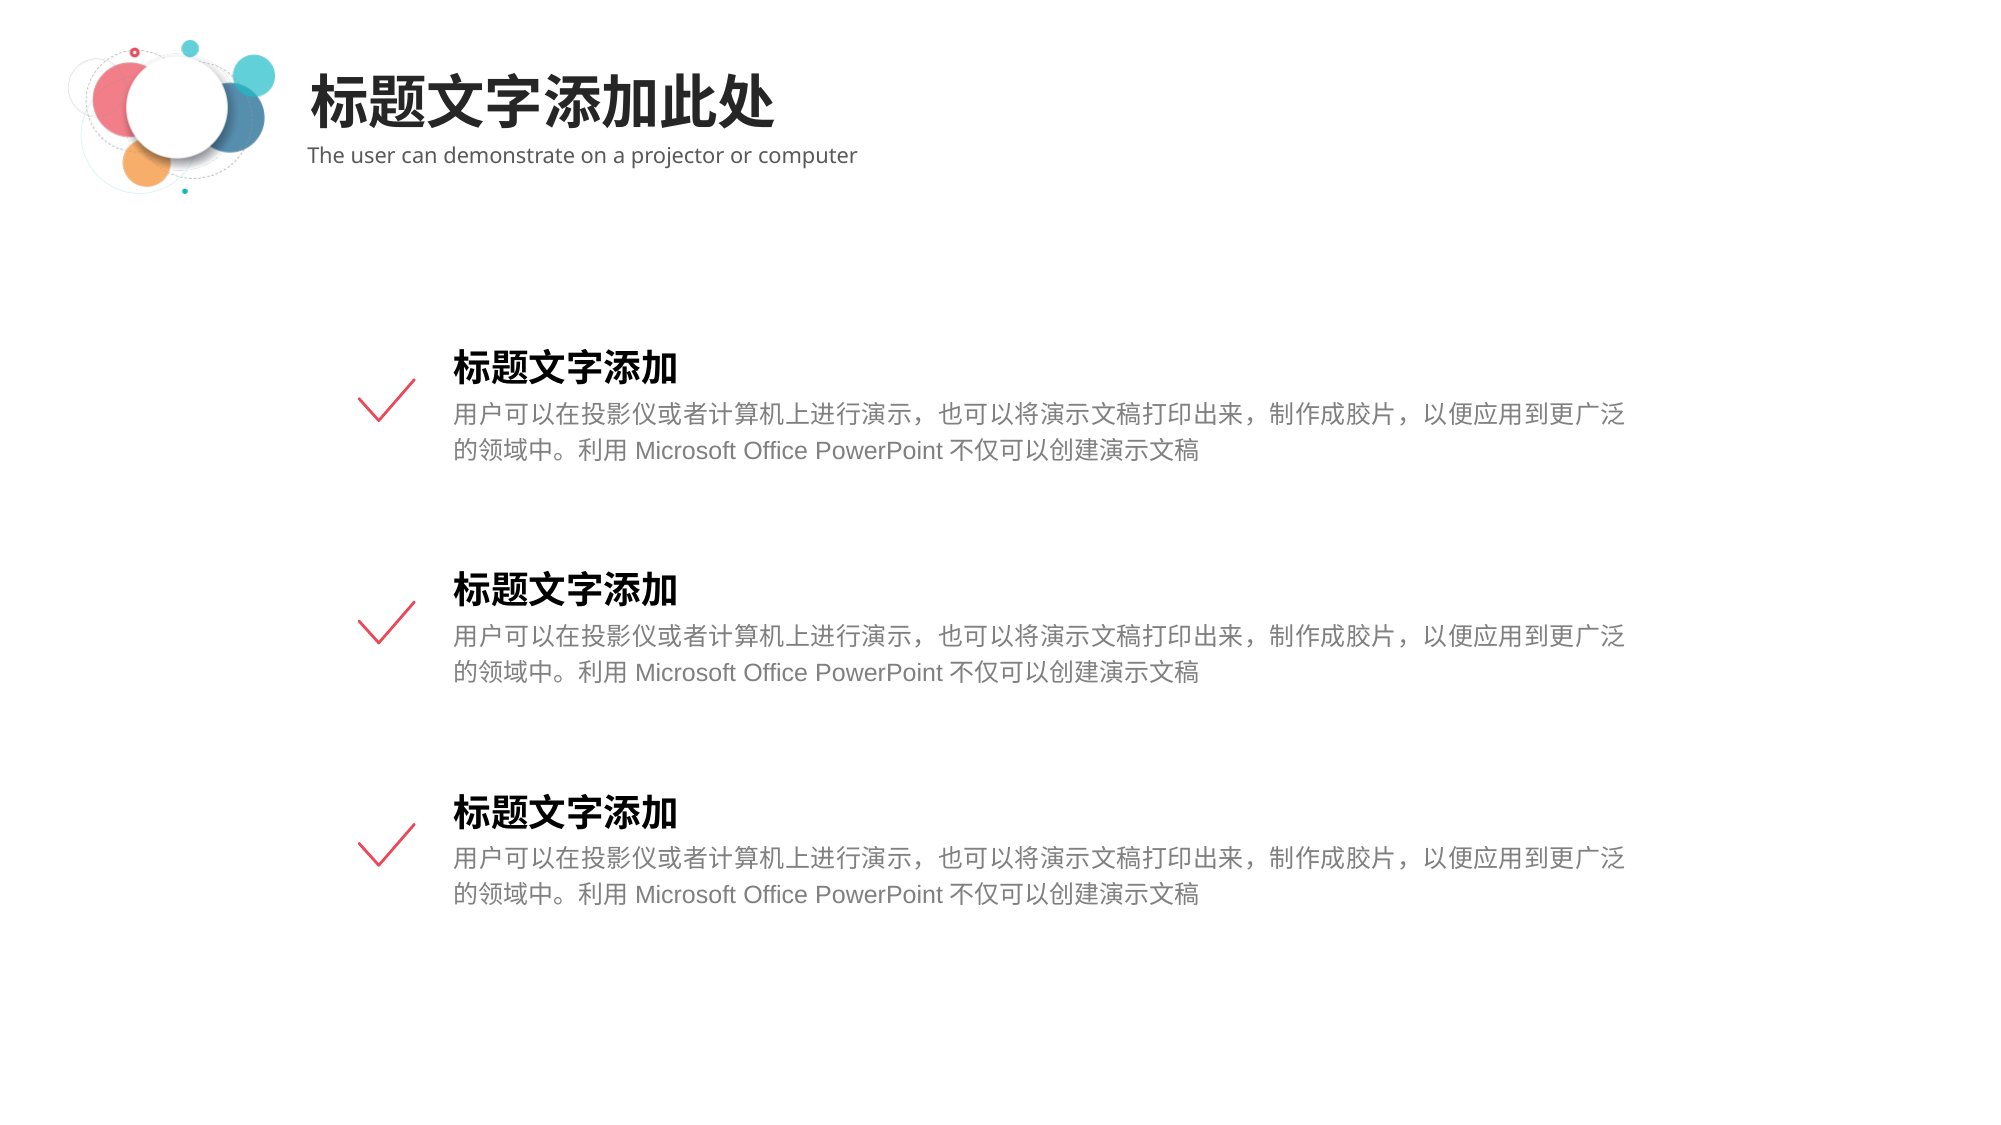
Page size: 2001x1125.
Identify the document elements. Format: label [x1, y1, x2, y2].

text_box [357, 327, 1643, 473]
text_box [357, 549, 1643, 696]
text_box [292, 58, 911, 176]
picture [68, 40, 275, 194]
text_box [357, 772, 1643, 918]
